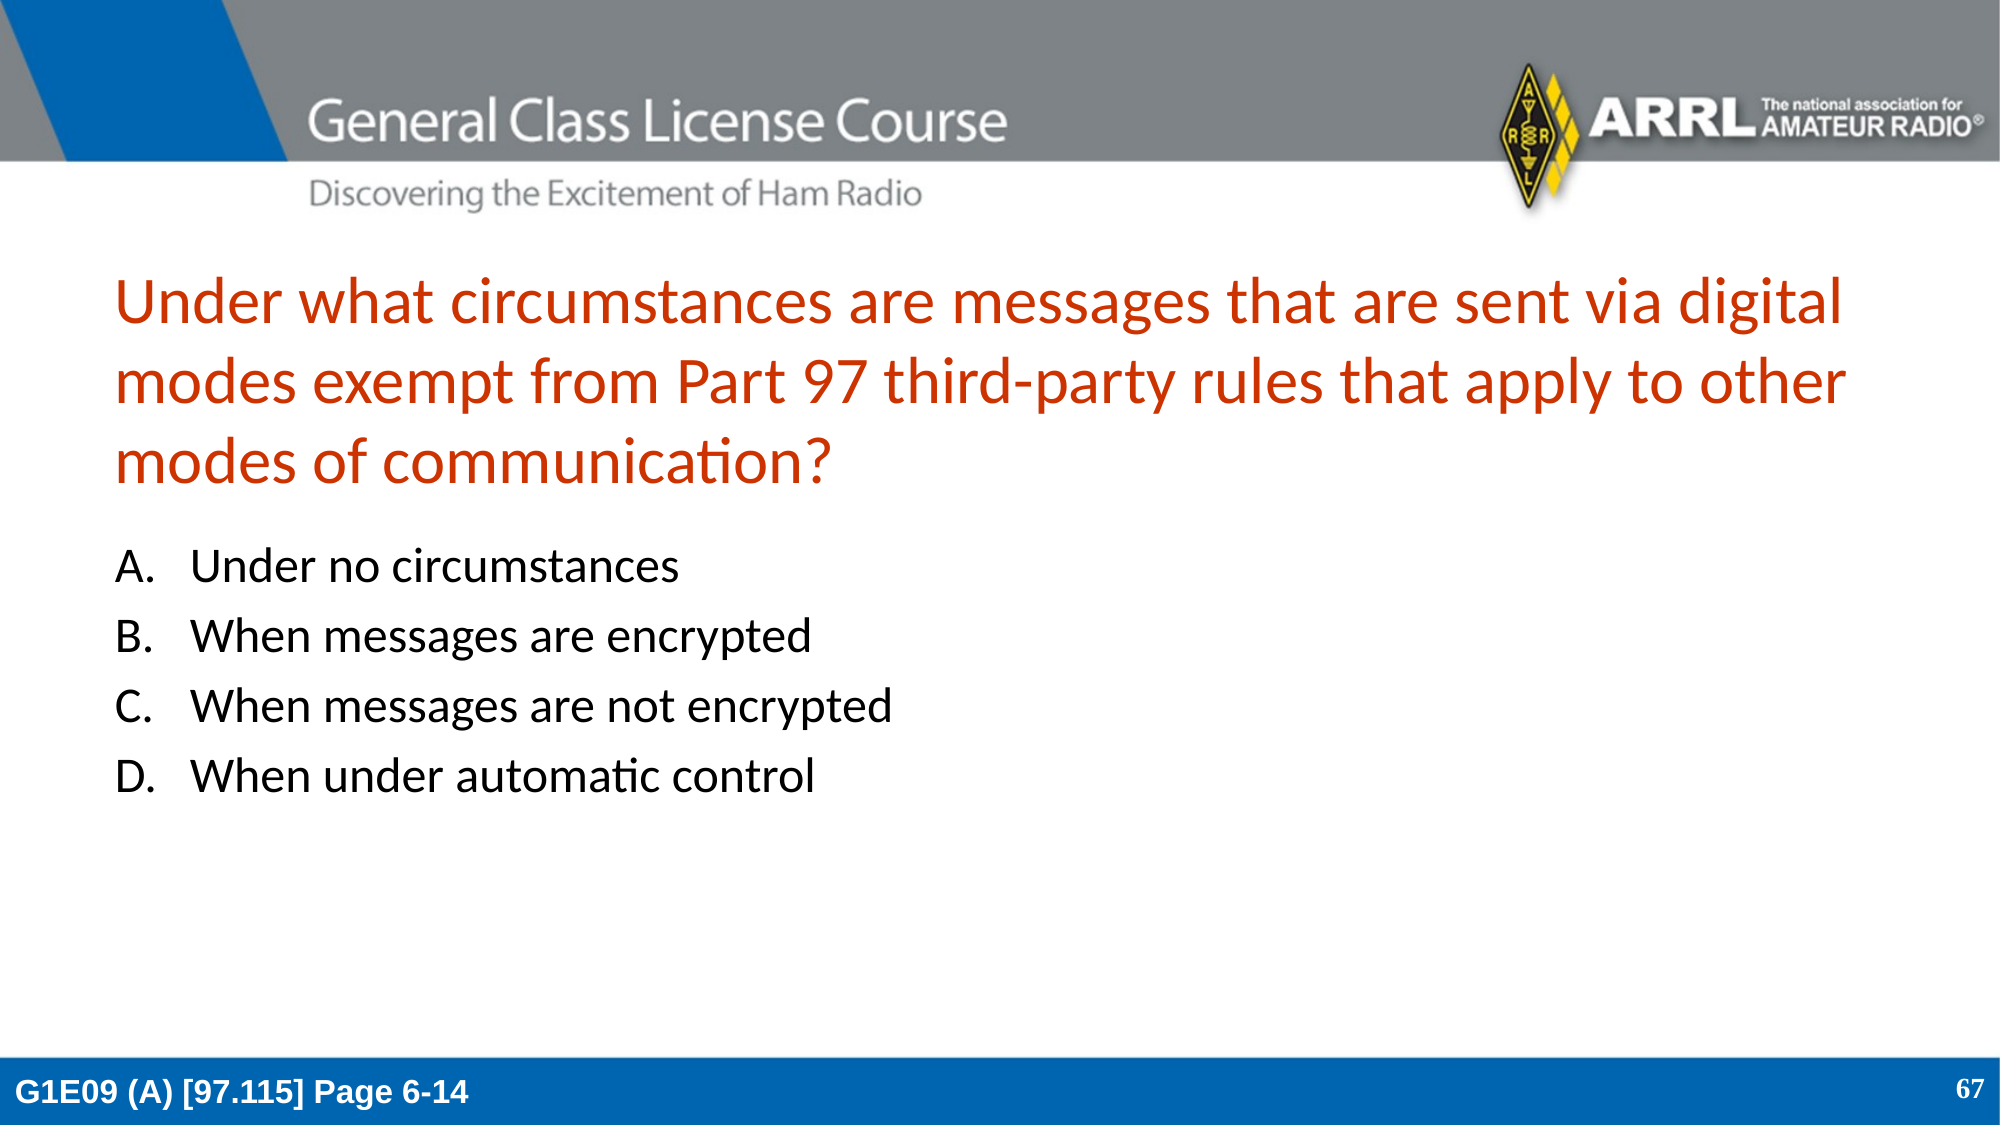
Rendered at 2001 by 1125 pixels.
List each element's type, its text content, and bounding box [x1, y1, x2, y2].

text_box 67 [1875, 1062, 2000, 1113]
list Under no circumstances When messages are encrypted When messages are not encrypted When under automatic control [99, 525, 1900, 1005]
text_box G1E09 (A) [97.115] Page 6-14 [0, 1062, 1313, 1118]
title Under what circumstances are messages that are sent via digital modes exempt from Part 97 third-party rules that apply to other modes of communication? [99, 249, 1900, 468]
picture [0, 0, 2001, 1125]
